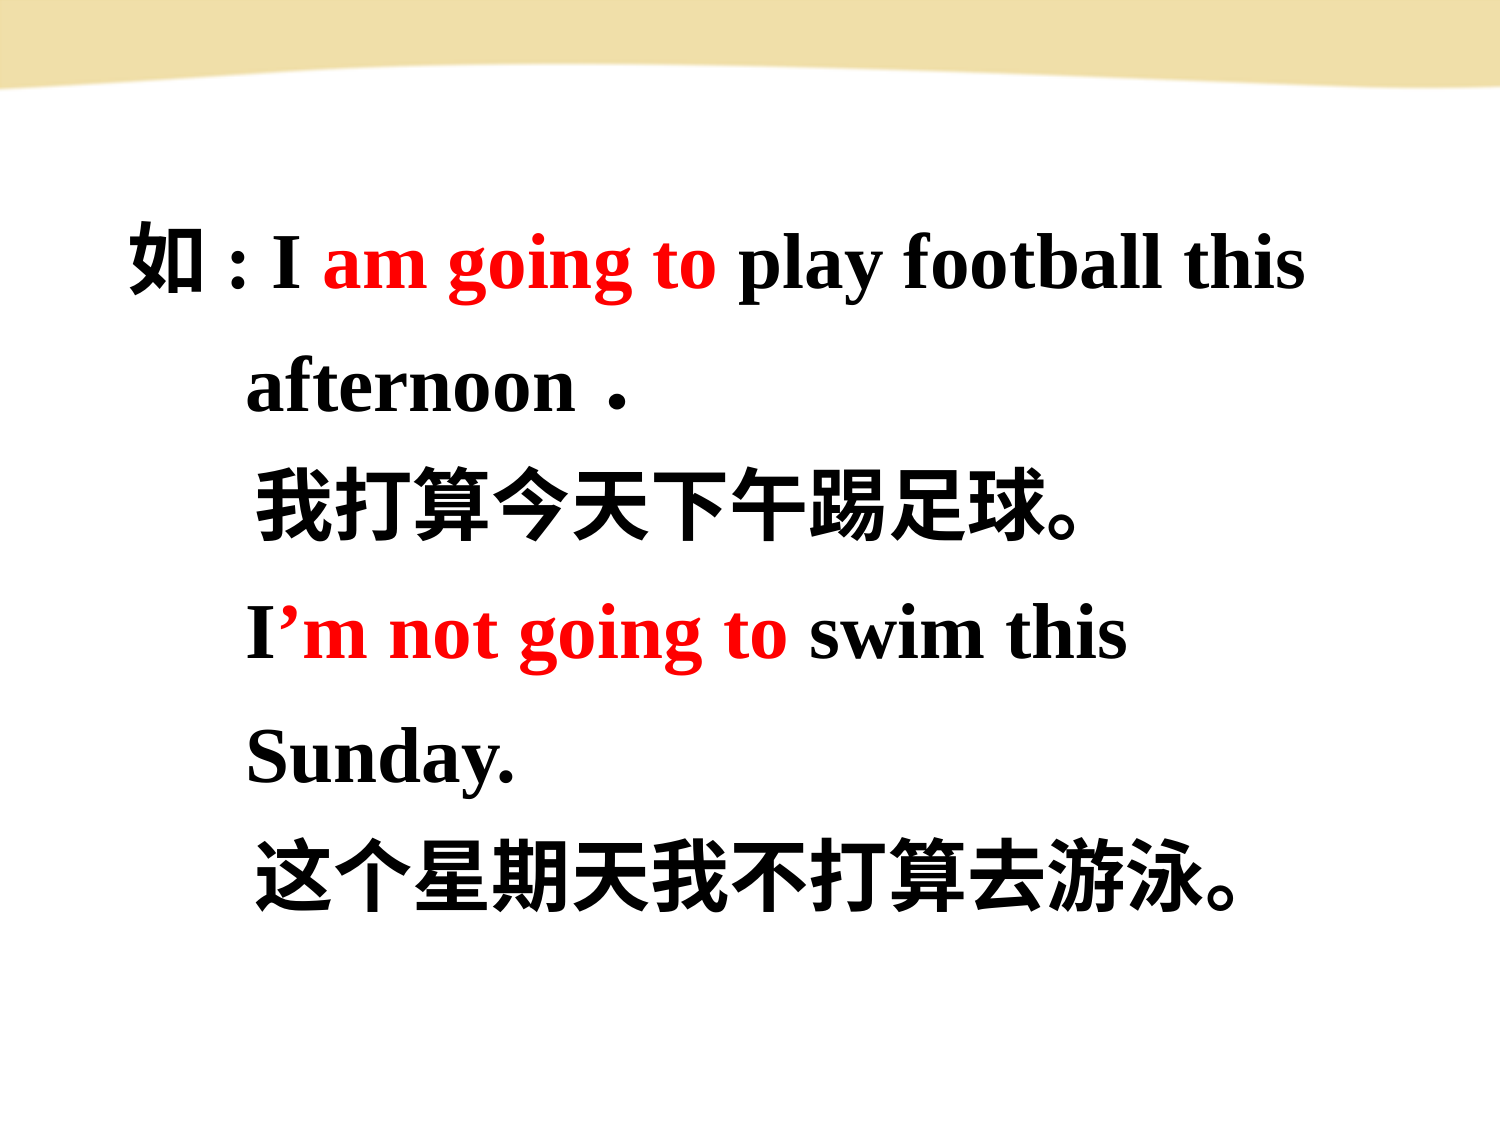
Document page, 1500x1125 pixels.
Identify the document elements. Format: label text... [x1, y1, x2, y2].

subtitle 如: I am going to play football this afternoon． 我打算今天下午踢足球。 I’m not going to swim this Sunday. 这个星期天我不打算去游泳。 [112, 172, 1388, 947]
picture [0, 0, 1500, 1125]
